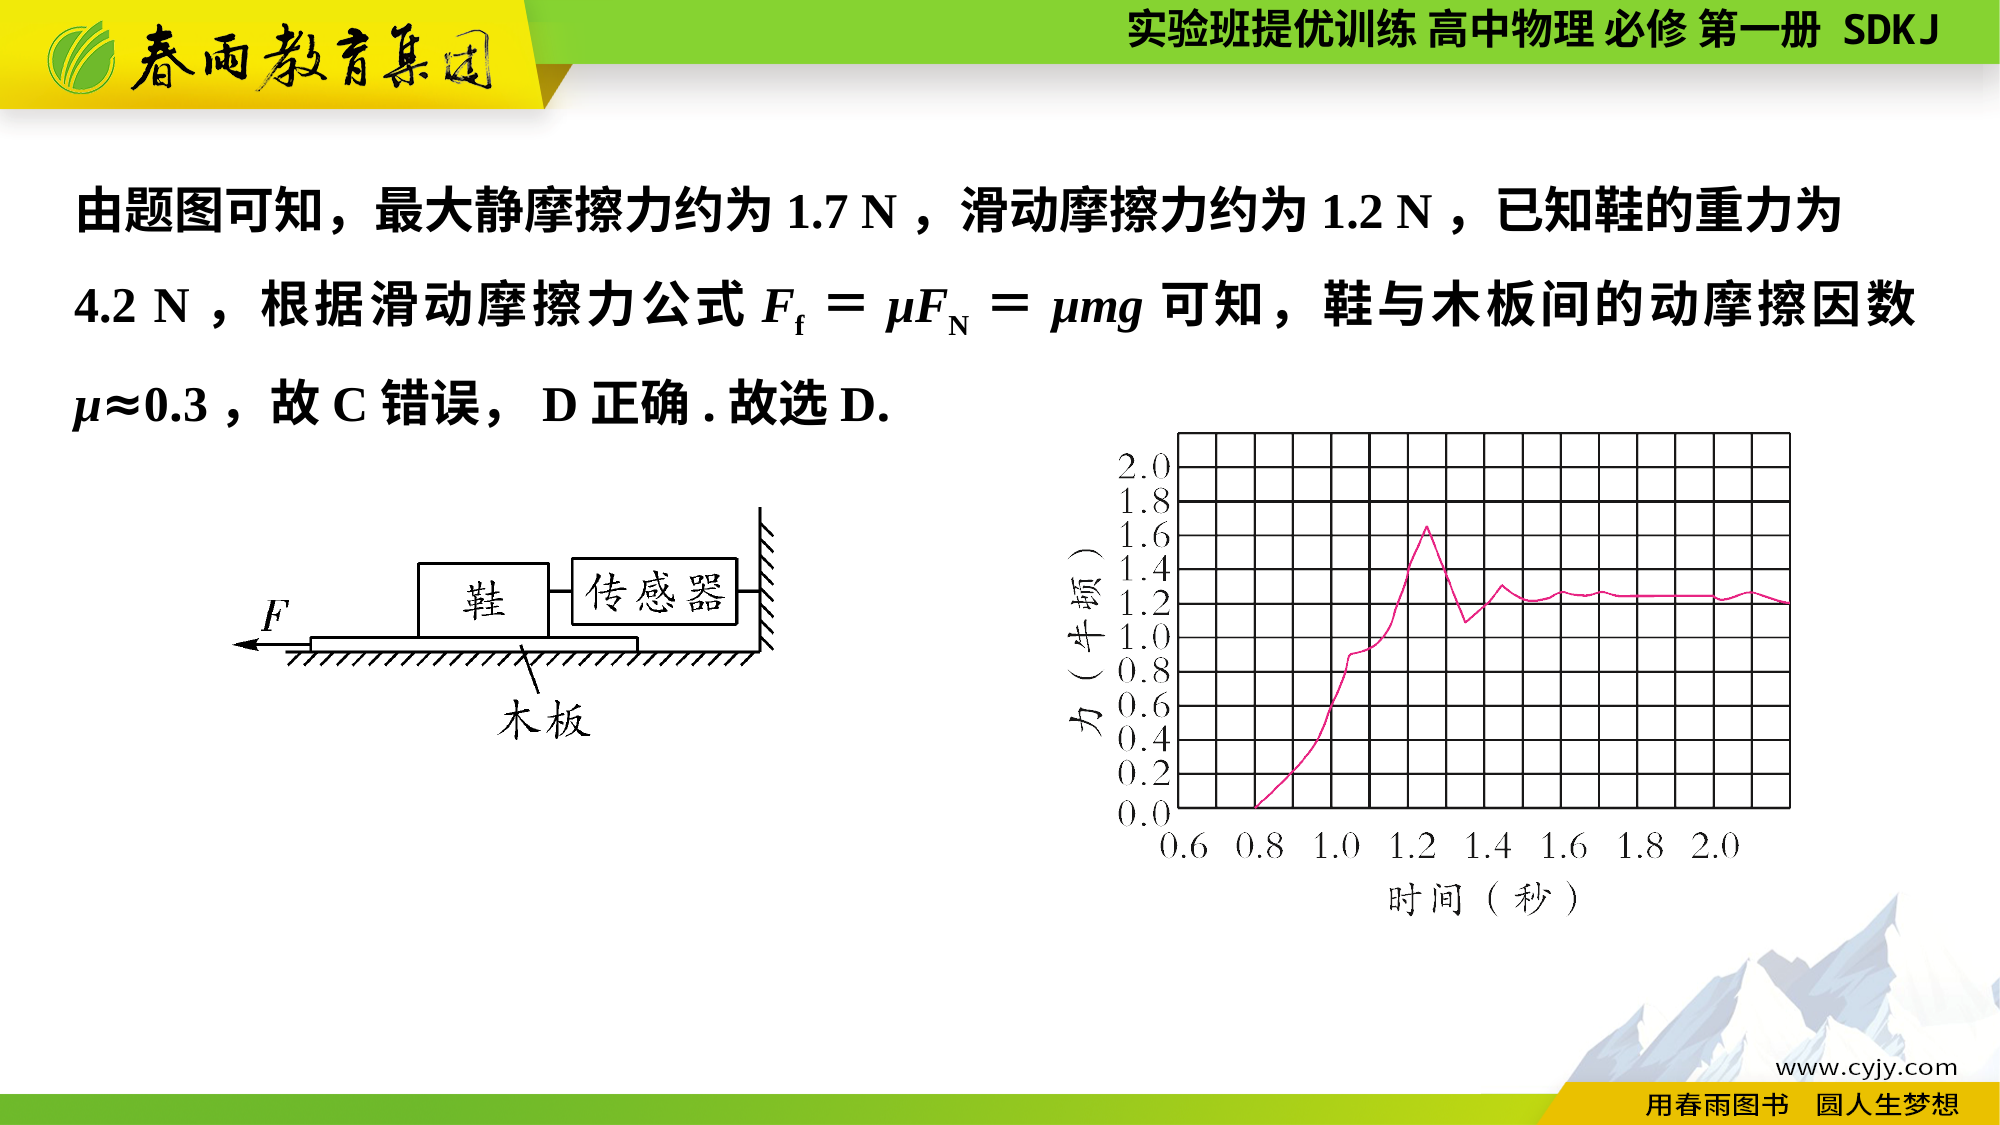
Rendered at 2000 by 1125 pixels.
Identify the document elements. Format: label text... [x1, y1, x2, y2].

picture [0, 0, 2000, 1125]
list 由题图可知，最大静摩擦力约为1.7 N，滑动摩擦力约为1.2 N，已知鞋的重力为 4.2 N，根据滑动摩擦力公式Ff＝μFN＝μmg可知，鞋与木板间的动摩擦因数μ≈0.3，故C错误，D正确.故选D. [59, 141, 1944, 418]
